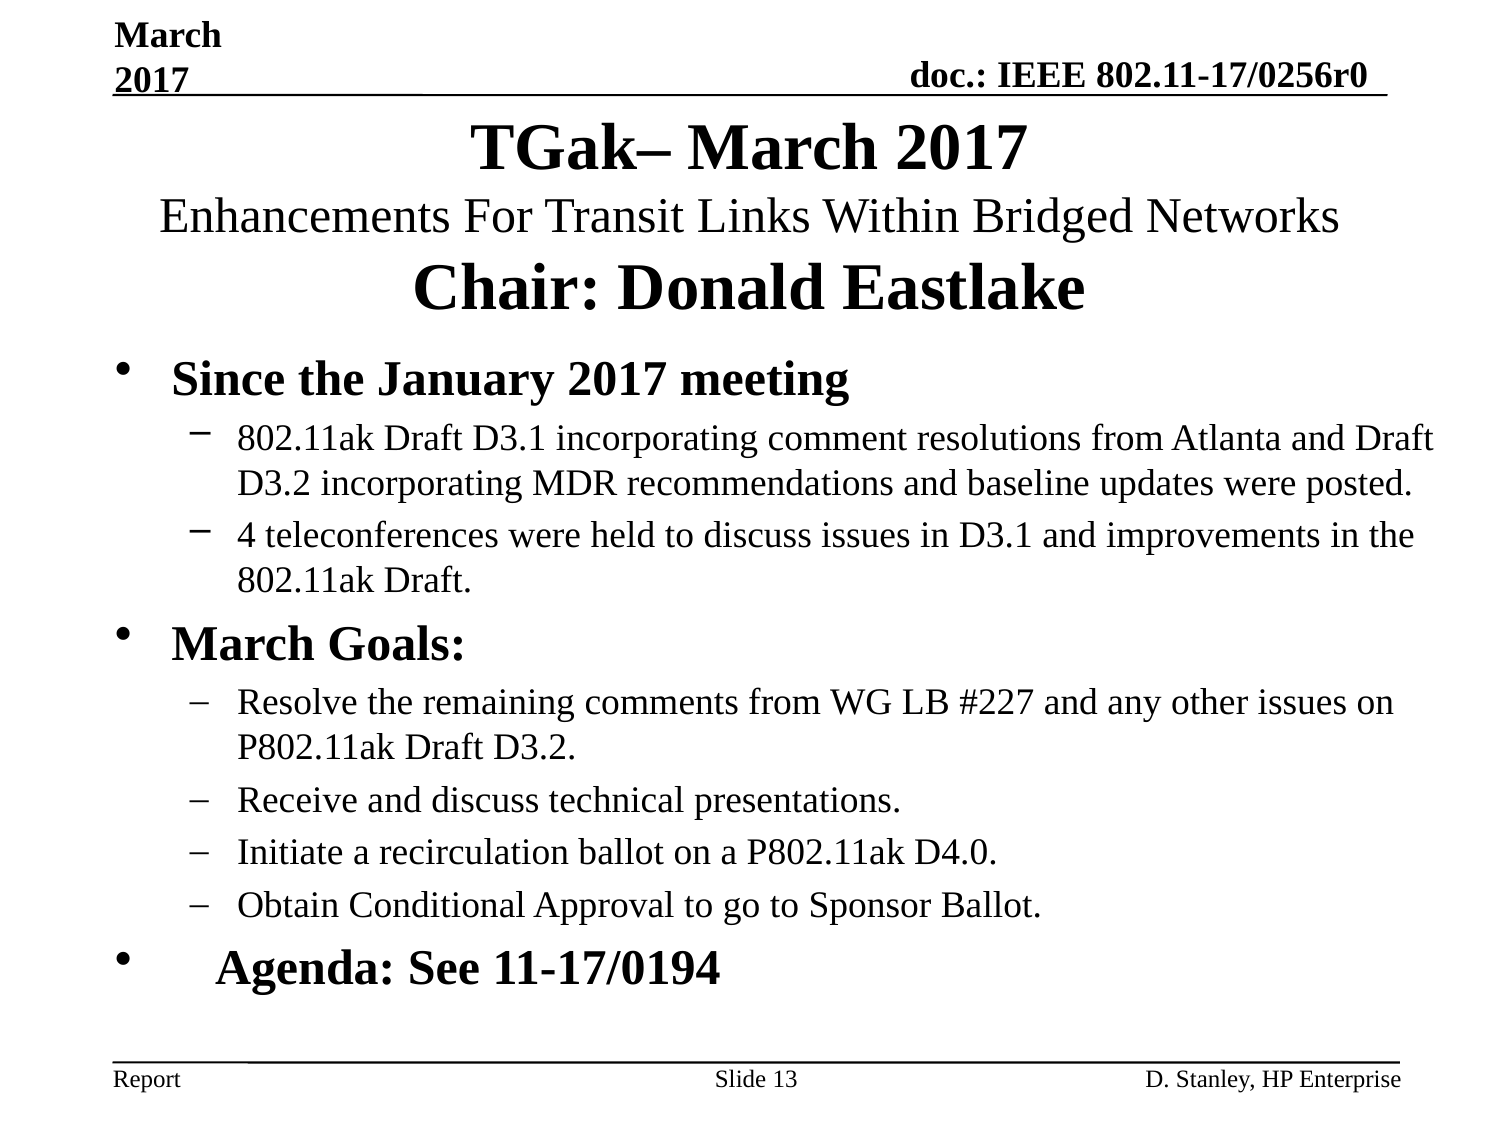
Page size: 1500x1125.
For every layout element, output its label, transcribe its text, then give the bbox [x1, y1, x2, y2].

title TGak– March 2017 Enhancements For Transit Links Within Bridged Networks Chair: Donald Eastlake [112, 125, 1388, 300]
footer D. Stanley, HP Enterprise [1058, 1062, 1402, 1093]
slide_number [114, 54, 274, 100]
list Since the January 2017 meeting 802.11ak Draft D3.1 incorporating comment resolutions from Atlanta and Draft D3.2 incorporating MDR recommendations and baseline updates were posted. 4 teleconferences were held to discuss issues in D3.1 and improvements in the 802.11ak Draft. March Goals: Resolve the remaining comments from WG LB #227 and any other issues on P802.11ak Draft D3.2. Receive and discuss technical presentations. Initiate a recirculation ballot on a P802.11ak D4.0. Obtain Conditional Approval to go to Sponsor Ballot. Agenda: See 11-17/0194 [99, 337, 1475, 1100]
slide_number Slide 13 [712, 1062, 800, 1093]
